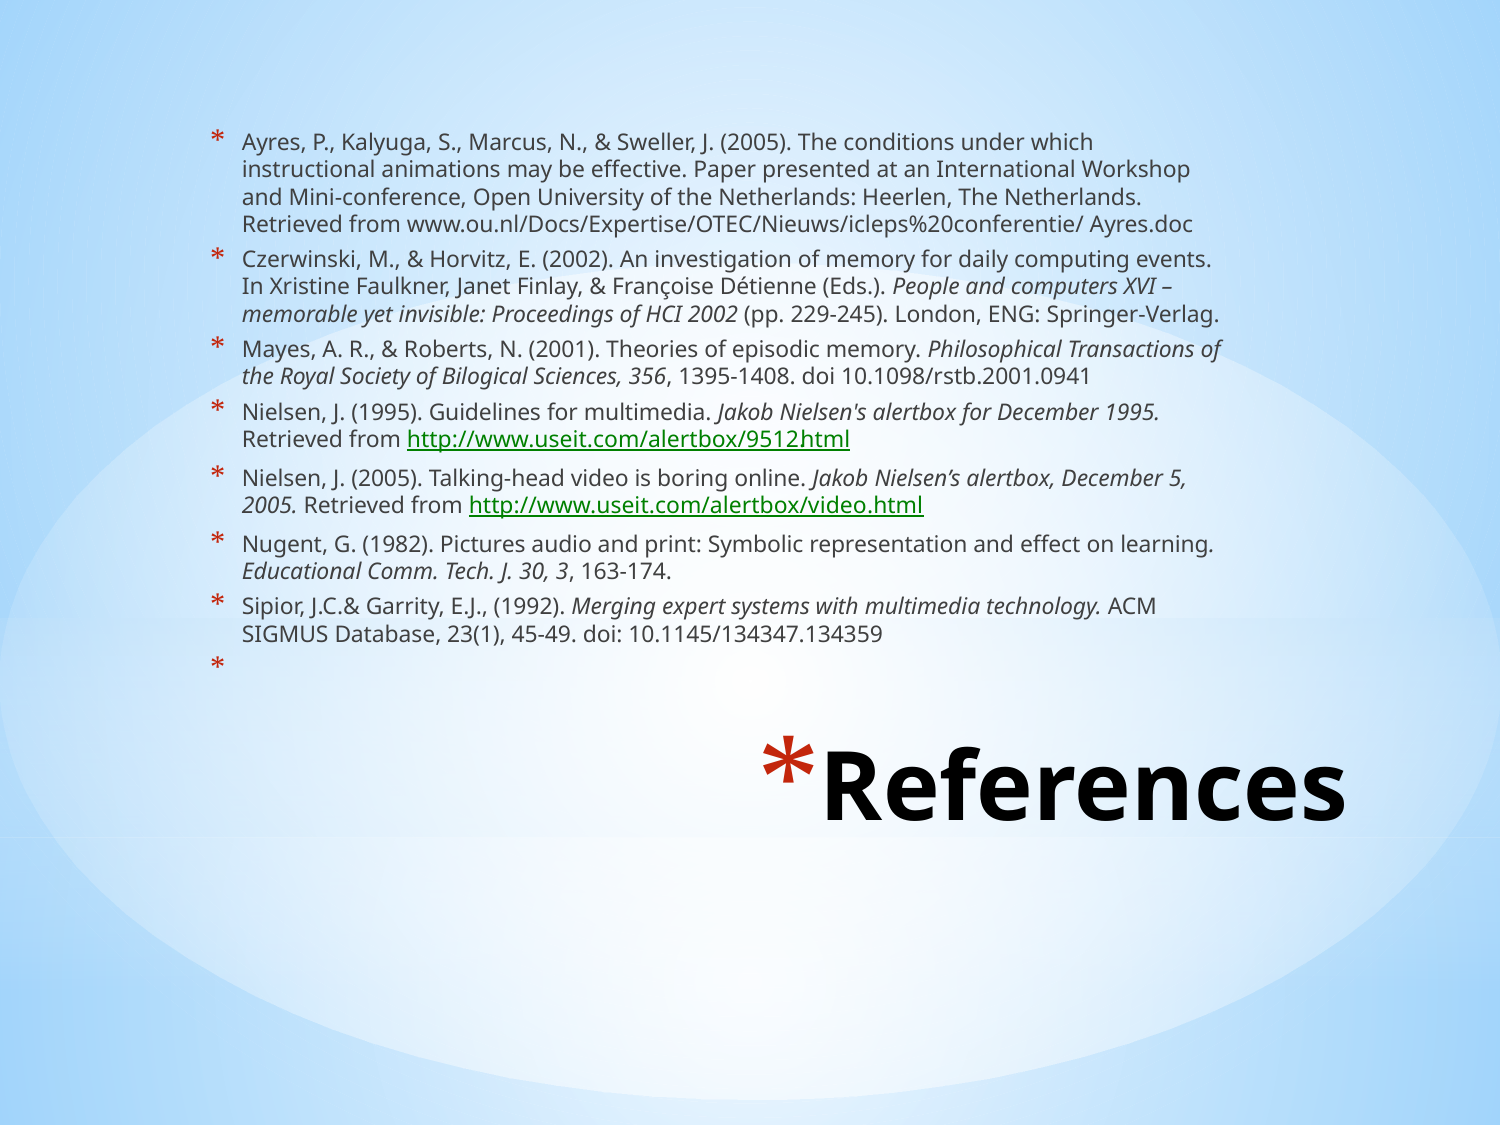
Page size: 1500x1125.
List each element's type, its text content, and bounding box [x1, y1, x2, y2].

title References [294, 717, 1363, 905]
list Ayres, P., Kalyuga, S., Marcus, N., & Sweller, J. (2005). The conditions under which instructional animations may be effective. Paper presented at an International Workshop and Mini-conference, Open University of the Netherlands: Heerlen, The Netherlands. Retrieved from www.ou.nl/Docs/Expertise/OTEC/Nieuws/icleps%20conferentie/ Ayres.doc Czerwinski, M., & Horvitz, E. (2002). An investigation of memory for daily computing events. In Xristine Faulkner, Janet Finlay, & Françoise Détienne (Eds.). People and computers XVI – memorable yet invisible: Proceedings of HCI 2002 (pp. 229-245). London, ENG: Springer-Verlag. Mayes, A. R., & Roberts, N. (2001). Theories of episodic memory. Philosophical Transactions of the Royal Society of Bilogical Sciences, 356, 1395-1408. doi 10.1098/rstb.2001.0941 Nielsen, J. (1995). Guidelines for multimedia. Jakob Nielsen's alertbox for December 1995. Retrieved from http://www.useit.com/alertbox/9512.html Nielsen, J. (2005). Talking-head video is boring online. Jakob Nielsen’s alertbox, December 5, 2005. Retrieved from http://www.useit.com/alertbox/video.html Nugent, G. (1982). Pictures audio and print: Symbolic representation and effect on learning. Educational Comm. Tech. J. 30, 3, 163-174. Sipior, J.C.& Garrity, E.J., (1992). Merging expert systems with multimedia technology. ACM SIGMUS Database, 23(1), 45-49. doi: 10.1145/134347.134359 [187, 120, 1238, 690]
